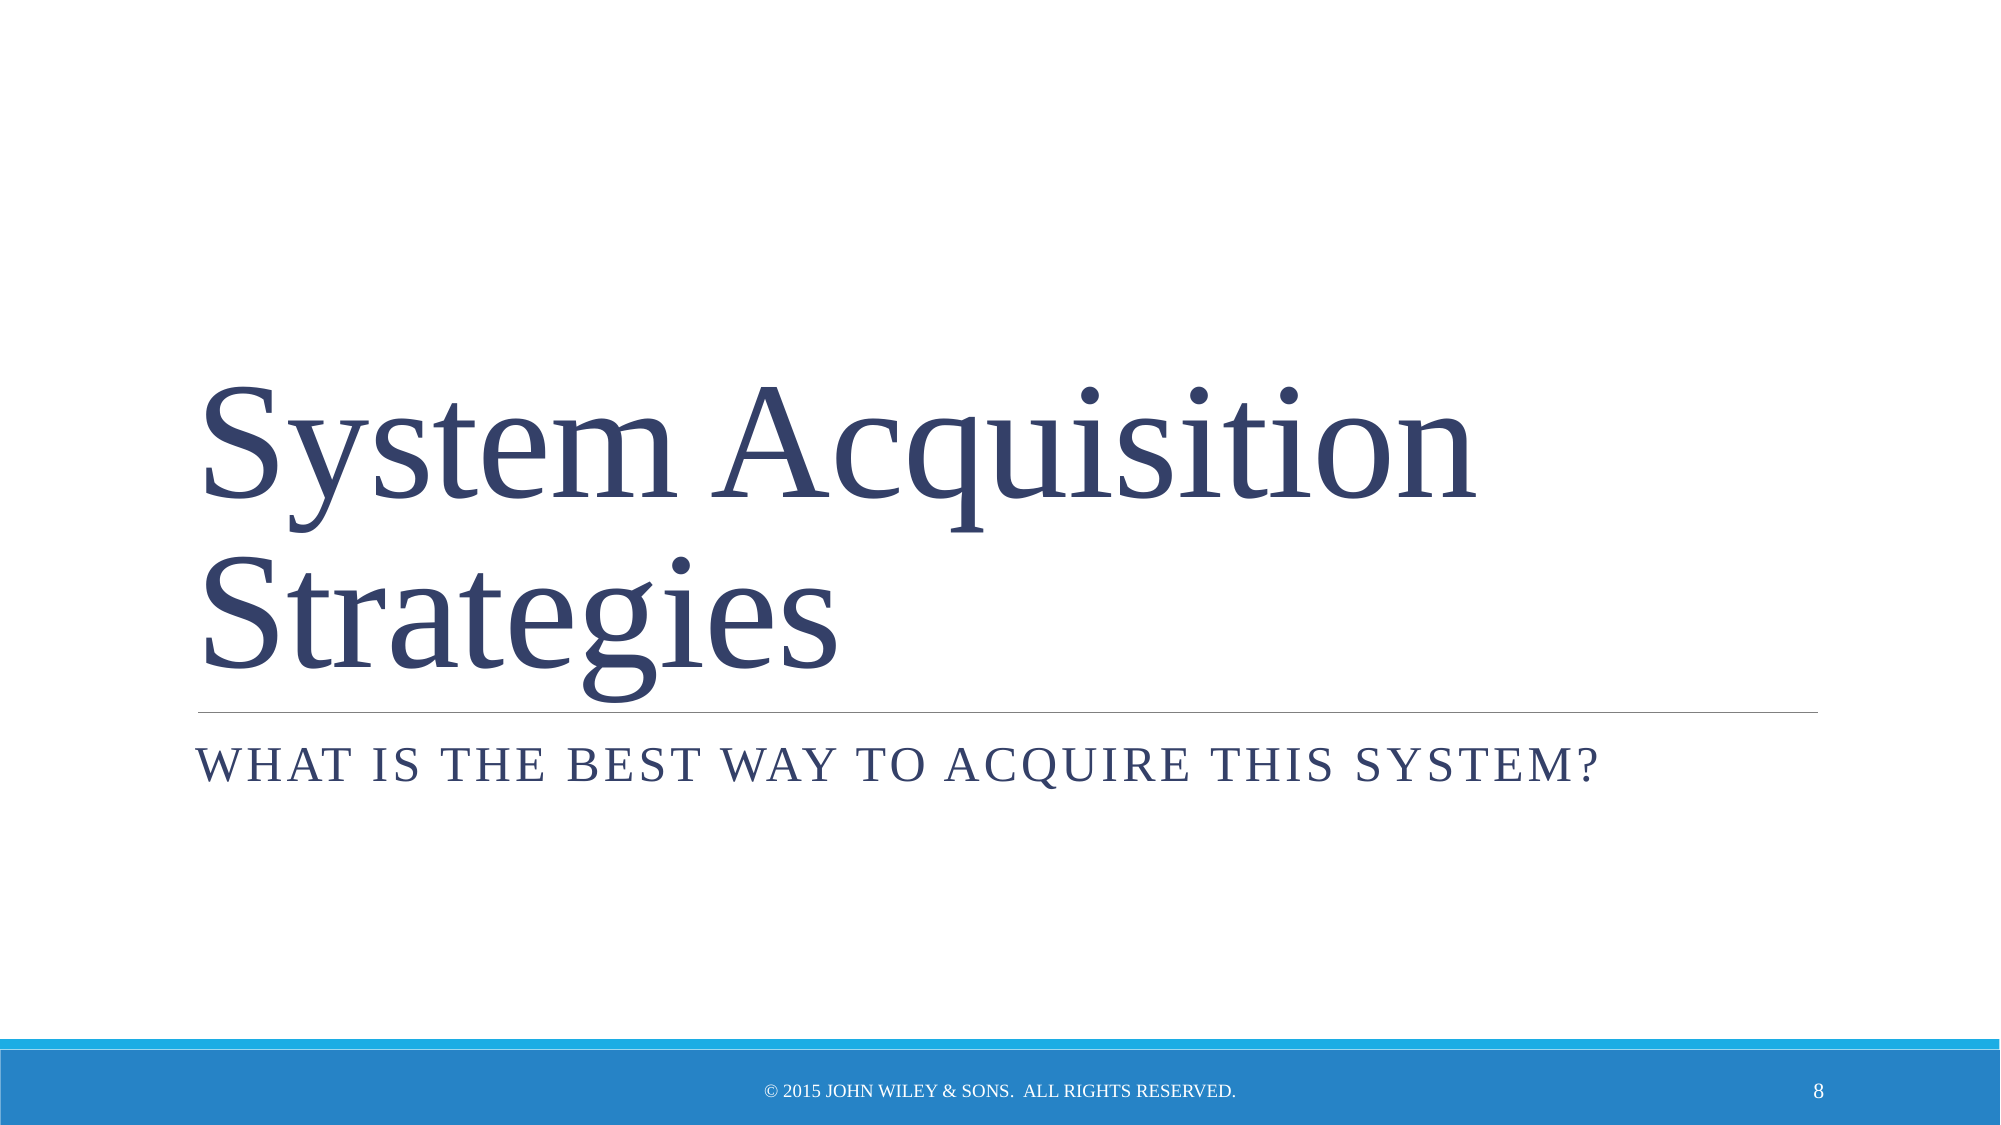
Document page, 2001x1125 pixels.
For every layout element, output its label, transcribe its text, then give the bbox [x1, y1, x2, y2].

title System Acquisition Strategies [180, 124, 1830, 710]
slide_number 8 [1624, 1059, 1840, 1120]
footer © 2015 John Wiley & Sons. All Rights Reserved. [604, 1059, 1396, 1120]
list What is the best way to acquire this system? [180, 730, 1830, 918]
